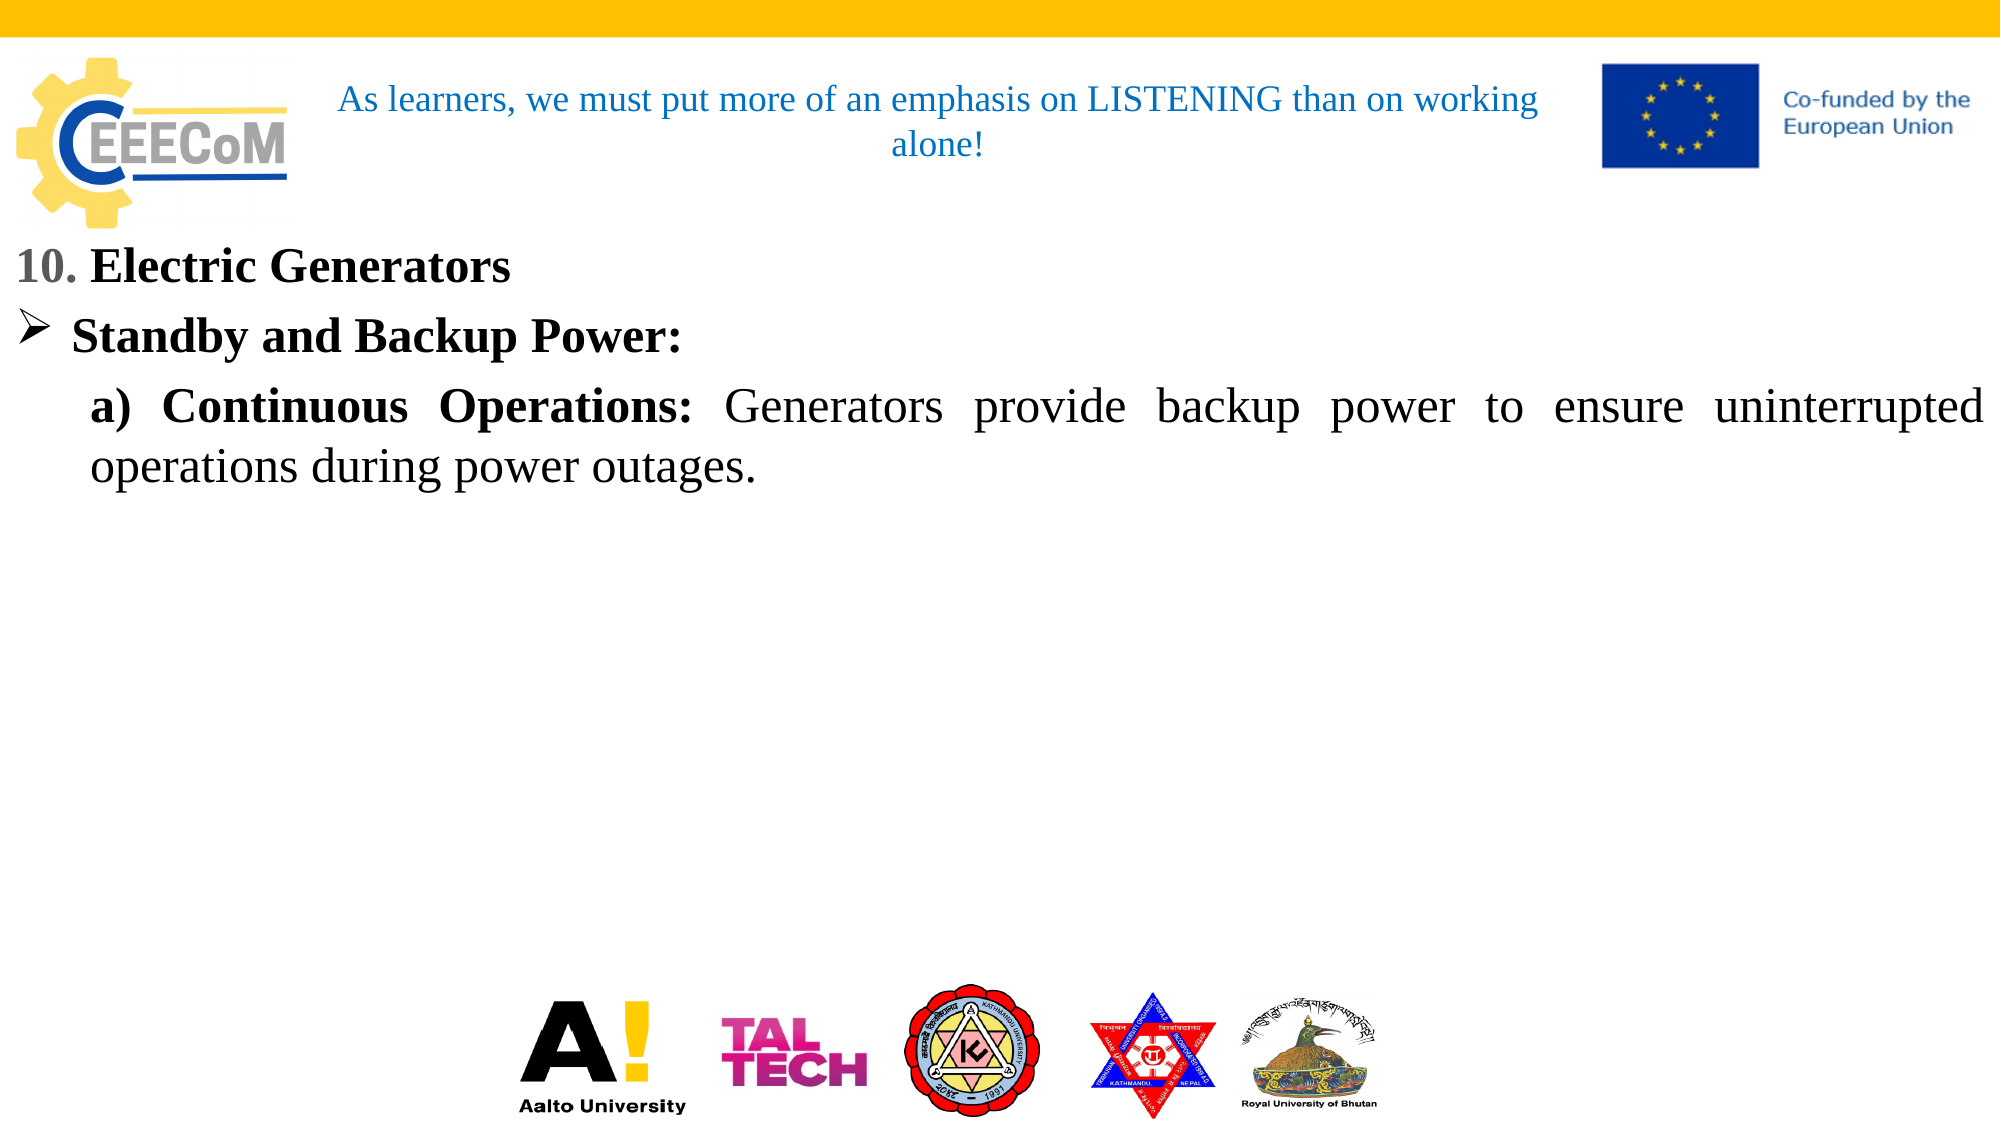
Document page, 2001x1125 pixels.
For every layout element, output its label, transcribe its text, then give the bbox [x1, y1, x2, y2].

list 10. Electric Generators Standby and Backup Power: a) Continuous Operations: Generators provide backup power to ensure uninterrupted operations during power outages. [0, 224, 2000, 975]
title As learners, we must put more of an emphasis on LISTENING than on working alone! [312, 37, 1565, 201]
picture [1595, 46, 2000, 181]
picture [512, 984, 1382, 1125]
picture [11, 50, 299, 224]
